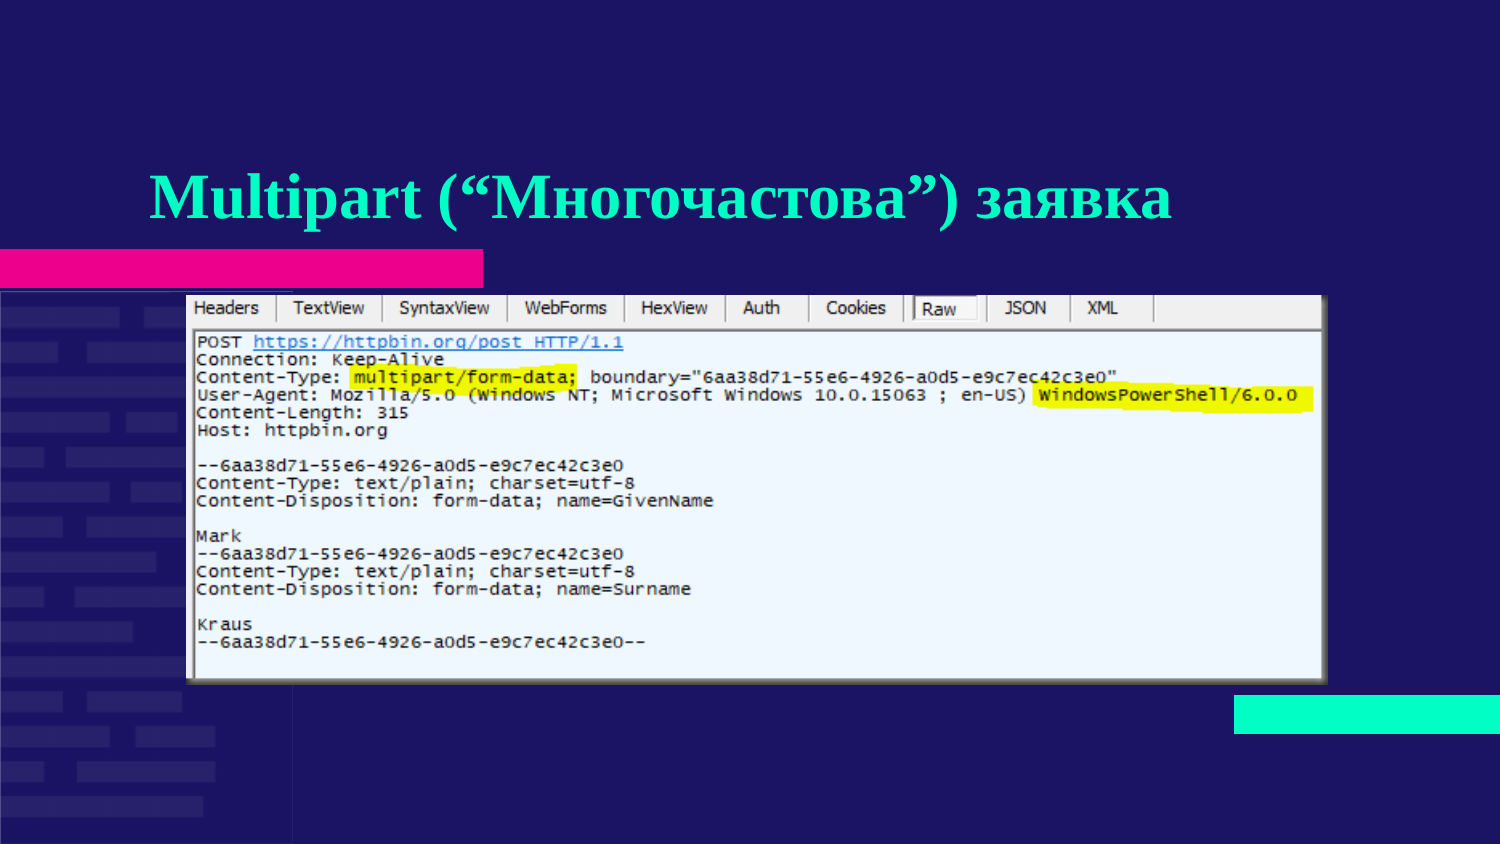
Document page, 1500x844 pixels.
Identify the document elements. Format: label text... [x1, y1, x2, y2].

title Multipart (“Многочастова”) заявка [134, 138, 1366, 296]
text_box [1234, 694, 1500, 735]
picture [0, 291, 1328, 844]
